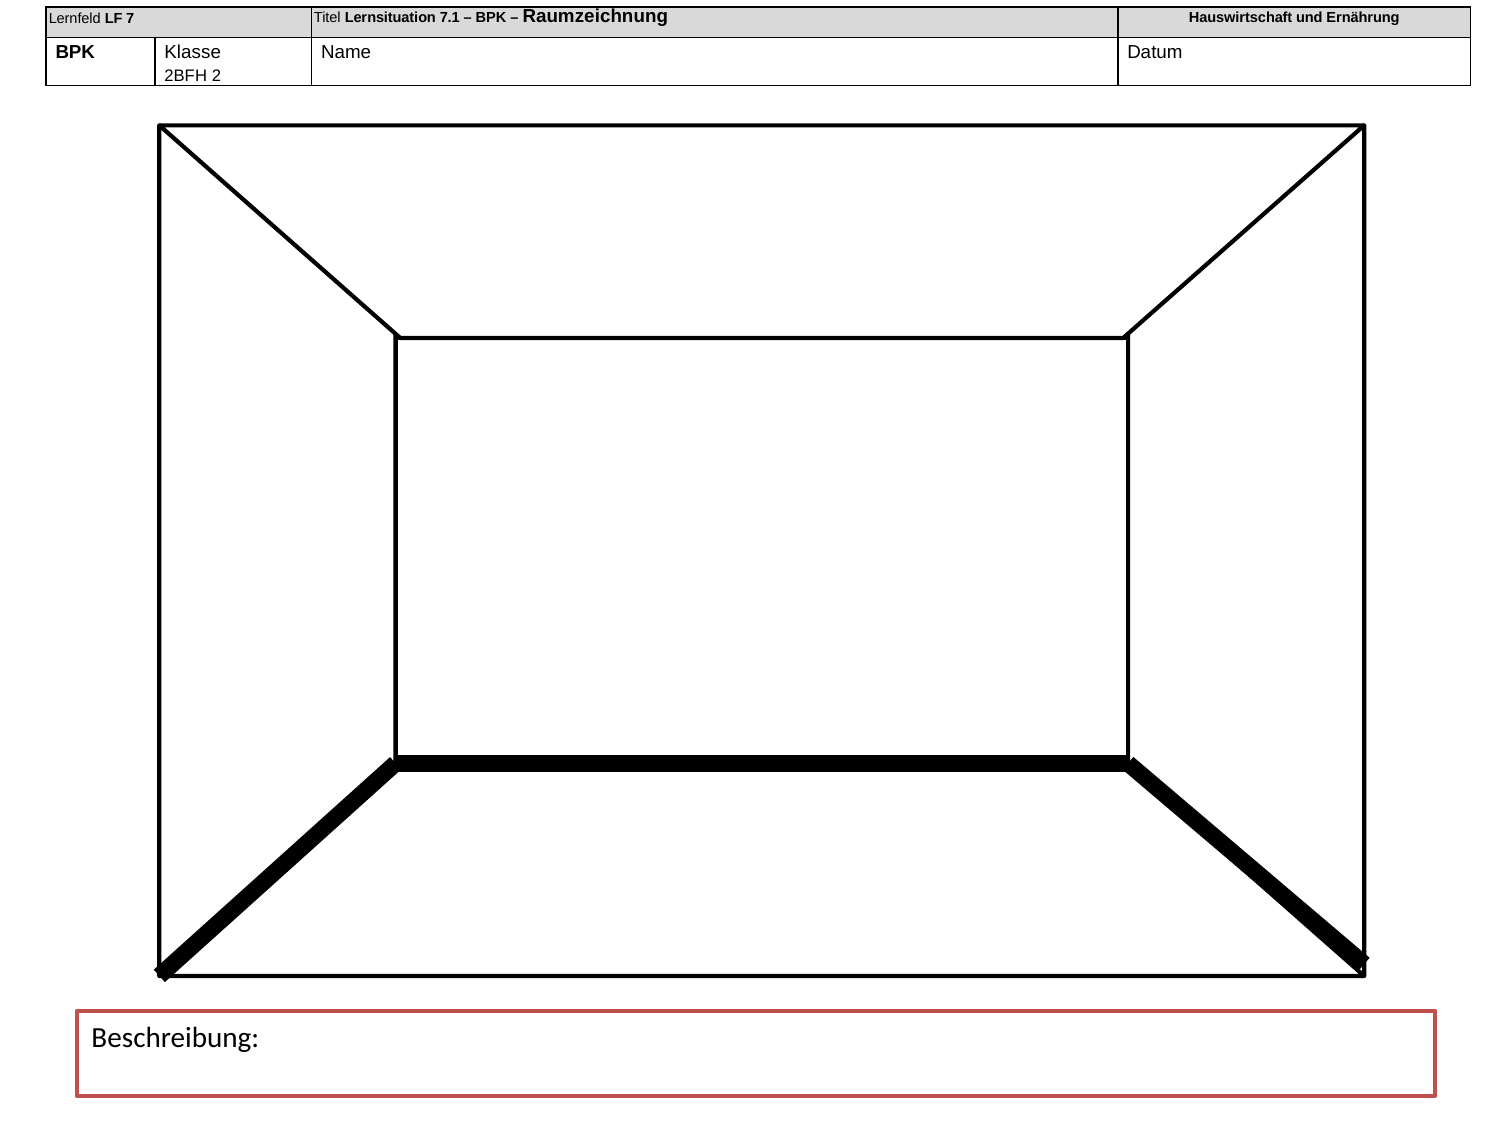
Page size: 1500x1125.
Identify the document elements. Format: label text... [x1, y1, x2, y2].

table_header Lernfeld LF 7 [47, 8, 311, 37]
text_box [398, 772, 1367, 979]
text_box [1127, 762, 1365, 965]
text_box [159, 762, 396, 977]
table_header Titel Lernsituation 7.1 – BPK – Raumzeichnung [312, 8, 1117, 37]
text_box [157, 127, 398, 763]
text_box [1129, 126, 1367, 765]
table_cell Name [312, 38, 1117, 85]
text_box [157, 123, 1367, 341]
table_cell Klasse 2BFH 2 [156, 38, 311, 85]
table_cell Datum [1119, 38, 1470, 85]
text_box [398, 337, 1130, 761]
table_cell BPK [47, 38, 154, 85]
table_header Hauswirtschaft und Ernährung [1119, 8, 1470, 37]
text_box Beschreibung: [75, 1009, 1437, 1098]
